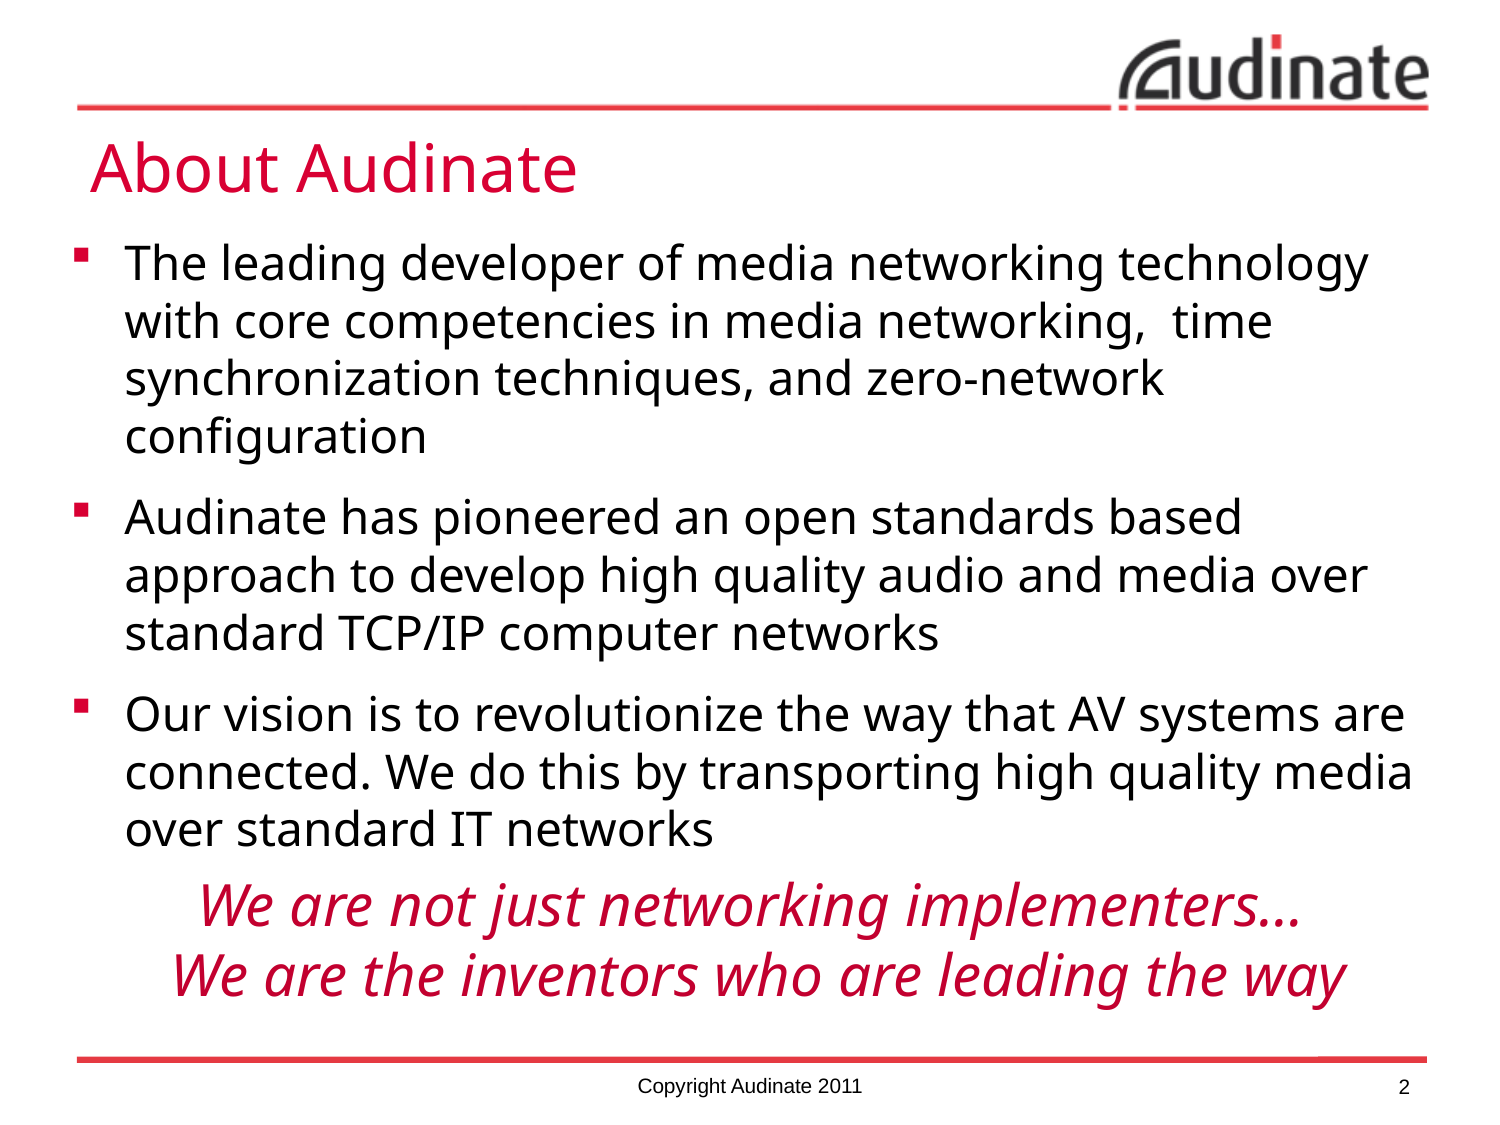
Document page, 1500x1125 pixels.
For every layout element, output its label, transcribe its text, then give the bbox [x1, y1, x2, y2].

list The leading developer of media networking technology with core competencies in media networking, time synchronization techniques, and zero-network configuration Audinate has pioneered an open standards based approach to develop high quality audio and media over standard TCP/IP computer networks Our vision is to revolutionize the way that AV systems are connected. We do this by transporting high quality media over standard IT networks [55, 224, 1434, 870]
title About Audinate [74, 125, 1426, 206]
picture [65, 22, 1443, 125]
text_box We are not just networking implementers… We are the inventors who are leading the way [76, 861, 1441, 1100]
